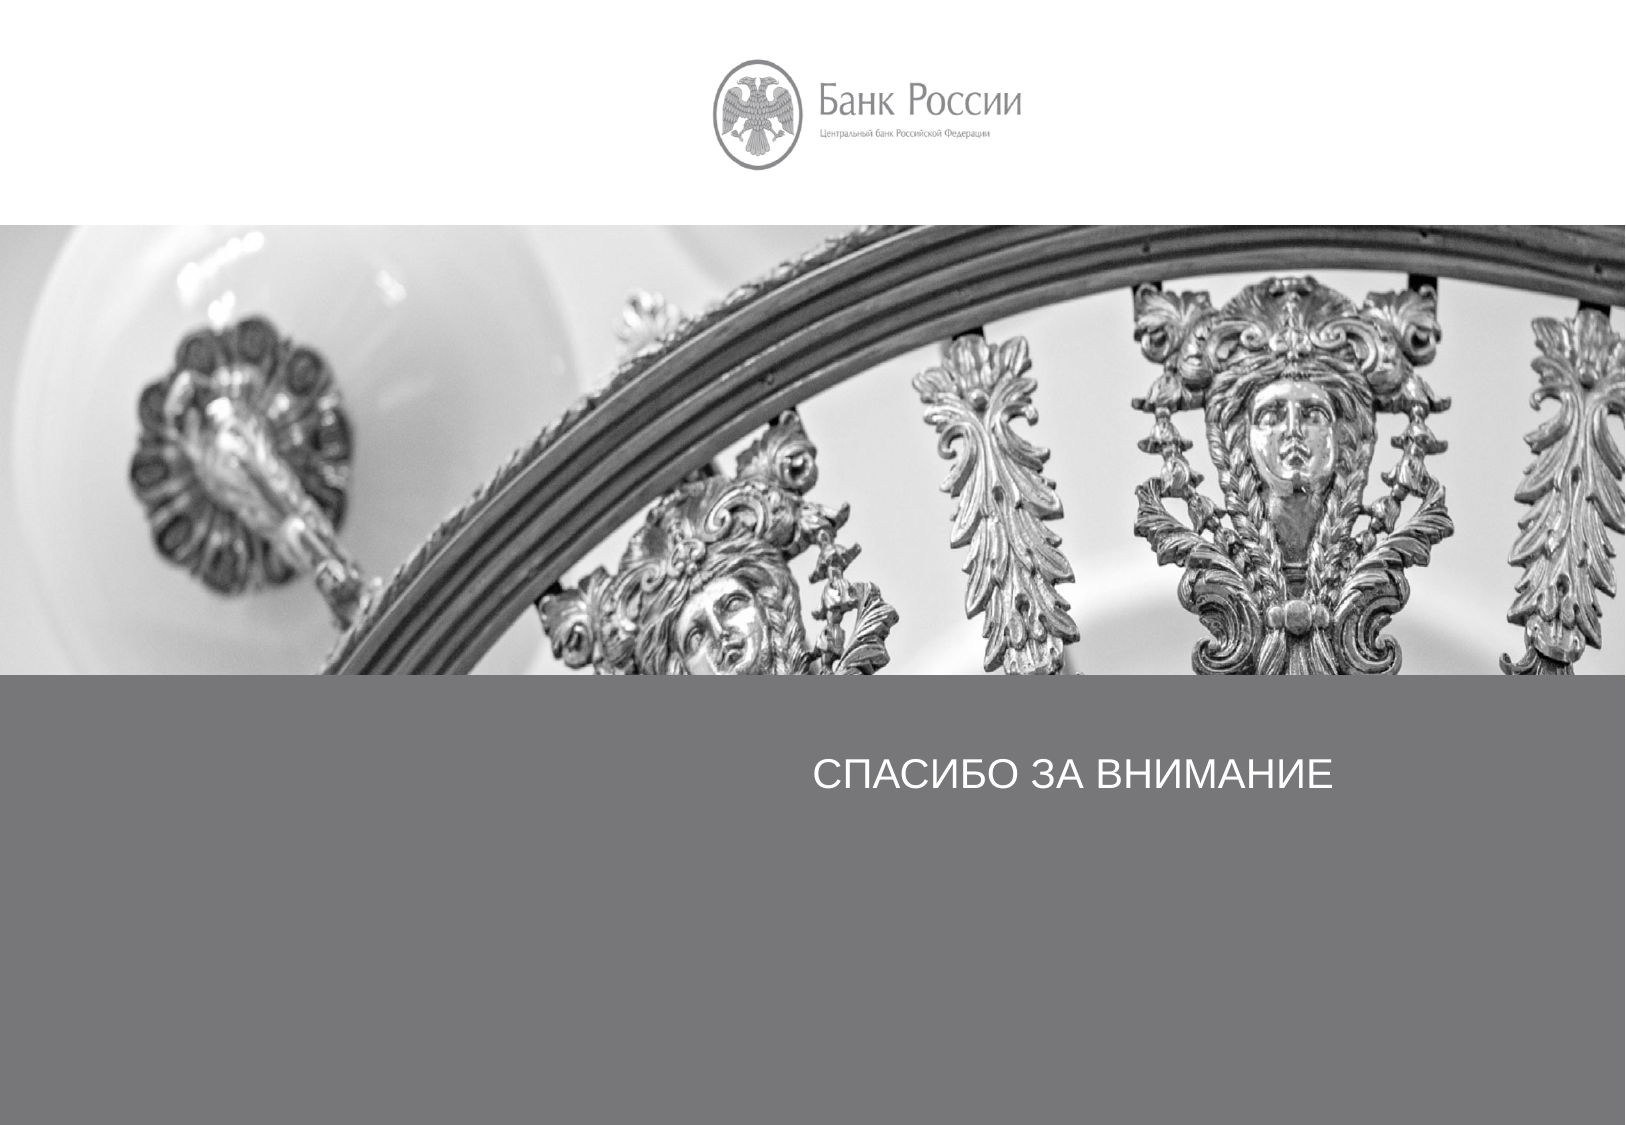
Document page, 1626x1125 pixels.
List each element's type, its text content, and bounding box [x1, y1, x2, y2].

picture [0, 0, 1625, 675]
title СПАСИБО ЗА ВНИМАНИЕ [812, 675, 1513, 798]
